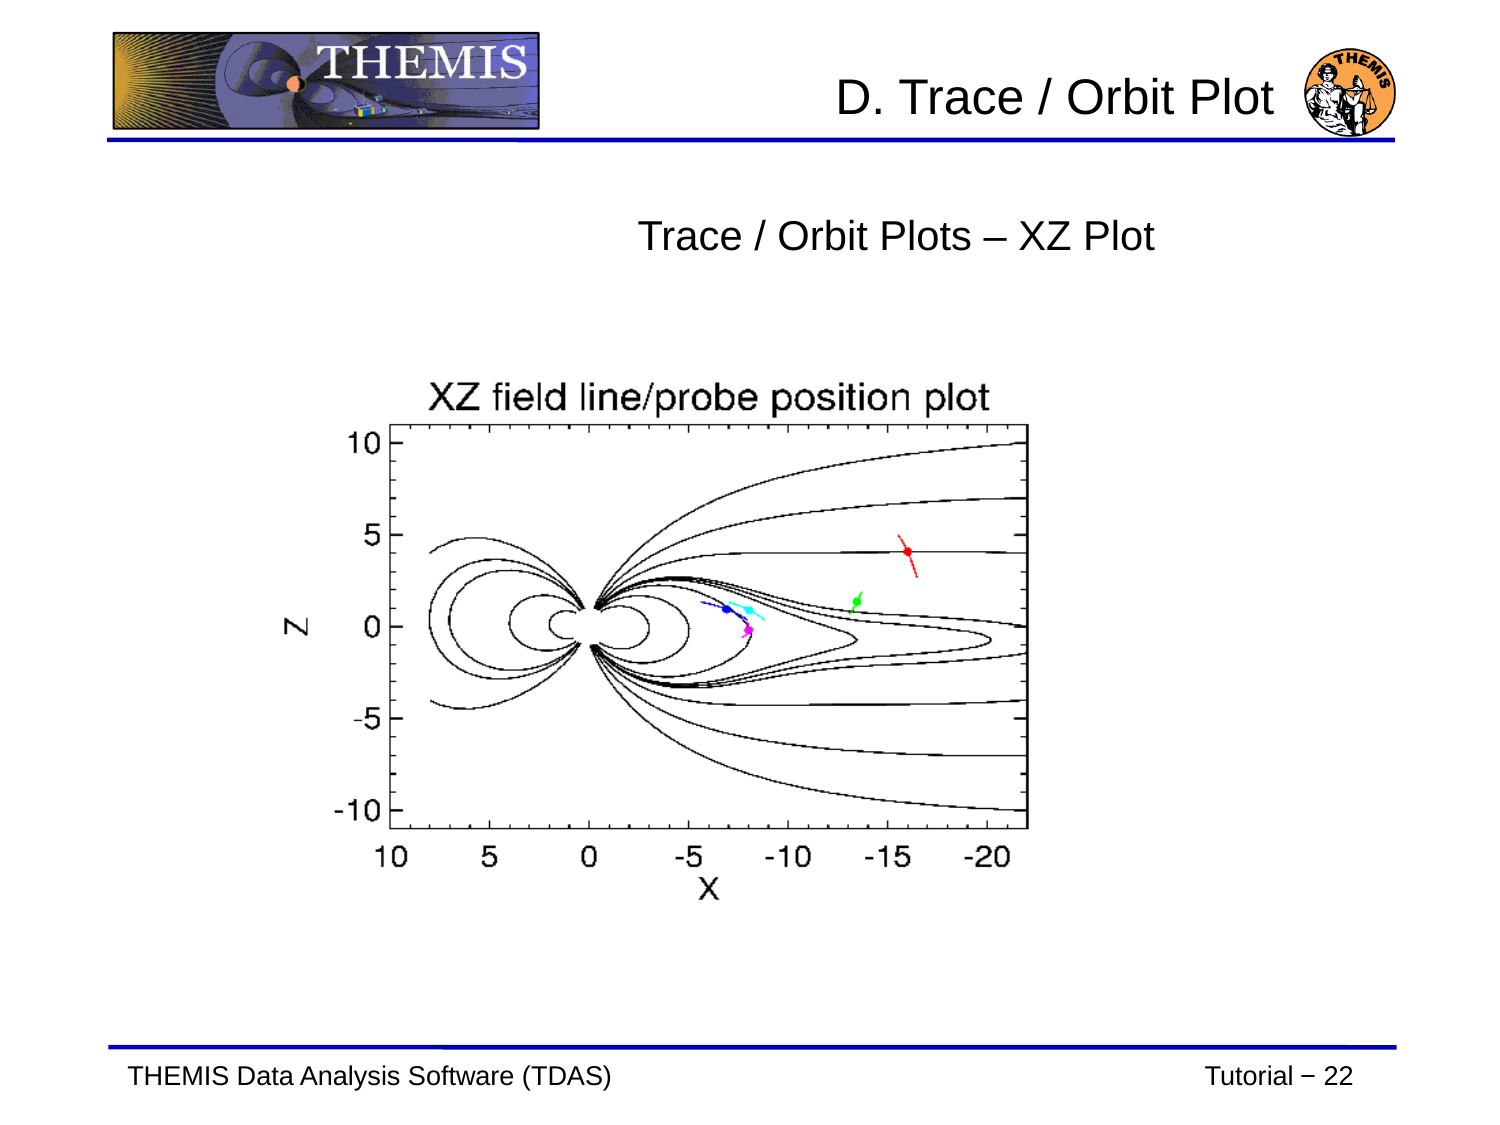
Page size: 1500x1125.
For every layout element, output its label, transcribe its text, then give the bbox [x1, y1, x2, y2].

text_box Trace / Orbit Plots – XZ Plot [112, 154, 1400, 1030]
picture [1304, 48, 1396, 137]
text_box D. Trace / Orbit Plot [74, 52, 1275, 150]
picture [115, 35, 537, 52]
picture [199, 287, 1138, 926]
